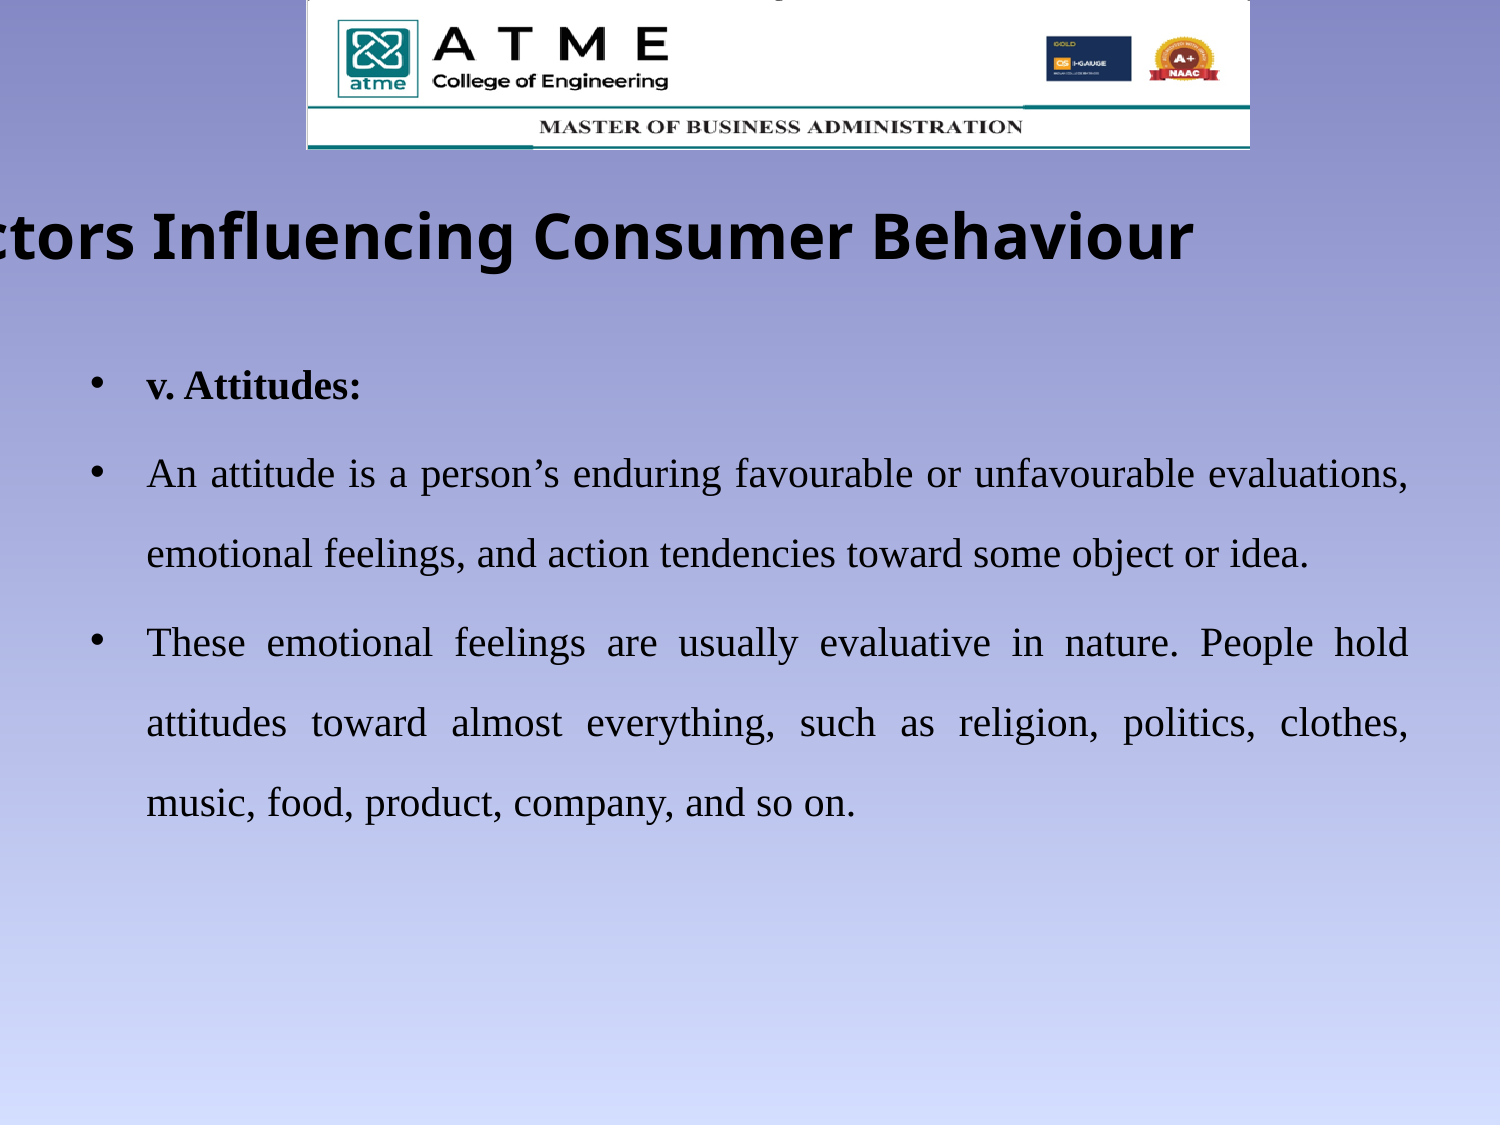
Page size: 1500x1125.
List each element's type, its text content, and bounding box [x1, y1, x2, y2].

list v. Attitudes: An attitude is a person’s enduring favourable or unfavourable evaluations, emotional feelings, and action tendencies toward some object or idea. These emotional feelings are usually evaluative in nature. People hold attitudes toward almost everything, such as religion, politics, clothes, music, food, product, company, and so on. [75, 350, 1425, 1125]
title Factors Influencing Consumer Behaviour [0, 187, 1225, 280]
picture [306, 0, 1250, 150]
